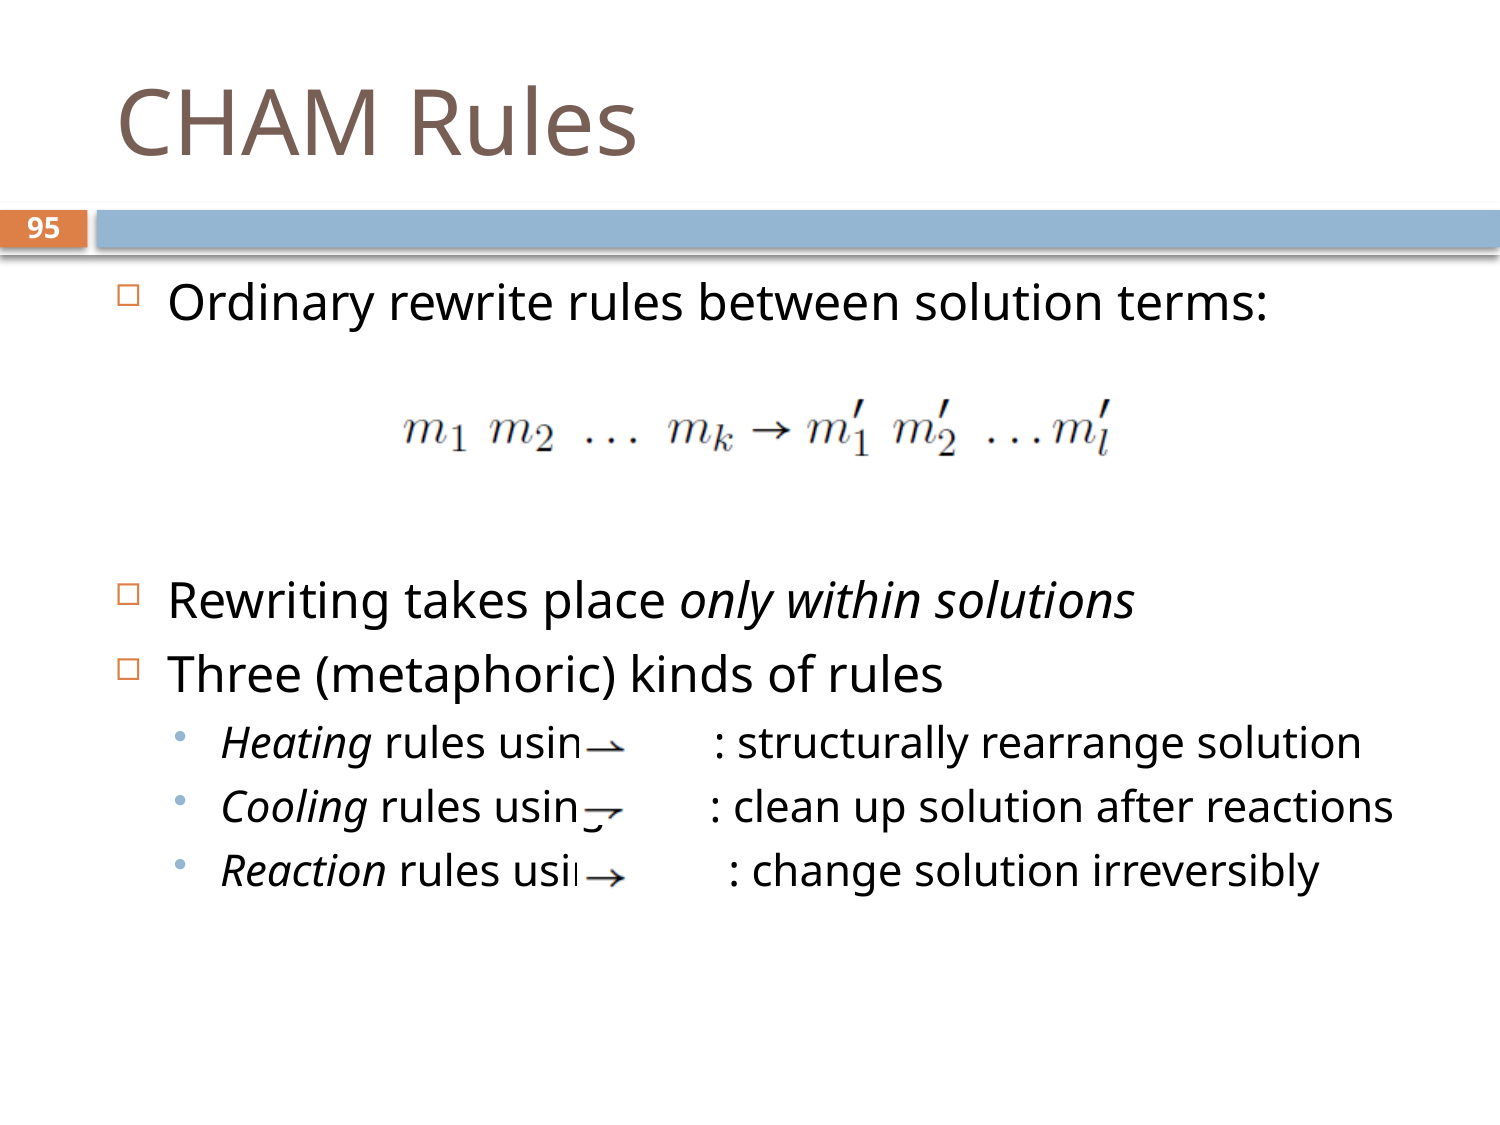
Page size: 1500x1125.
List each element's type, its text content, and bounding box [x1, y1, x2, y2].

picture [387, 390, 1134, 476]
picture [578, 728, 631, 773]
picture [577, 854, 630, 898]
slide_number 95 [0, 208, 88, 249]
picture [577, 794, 629, 826]
list Ordinary rewrite rules between solution terms: Rewriting takes place only within solutions Three (metaphoric) kinds of rules Heating rules using : structurally rearrange solution Cooling rules using : clean up solution after reactions Reaction rules using : change solution irreversibly [100, 262, 1438, 1000]
title CHAM Rules [100, 37, 1438, 200]
